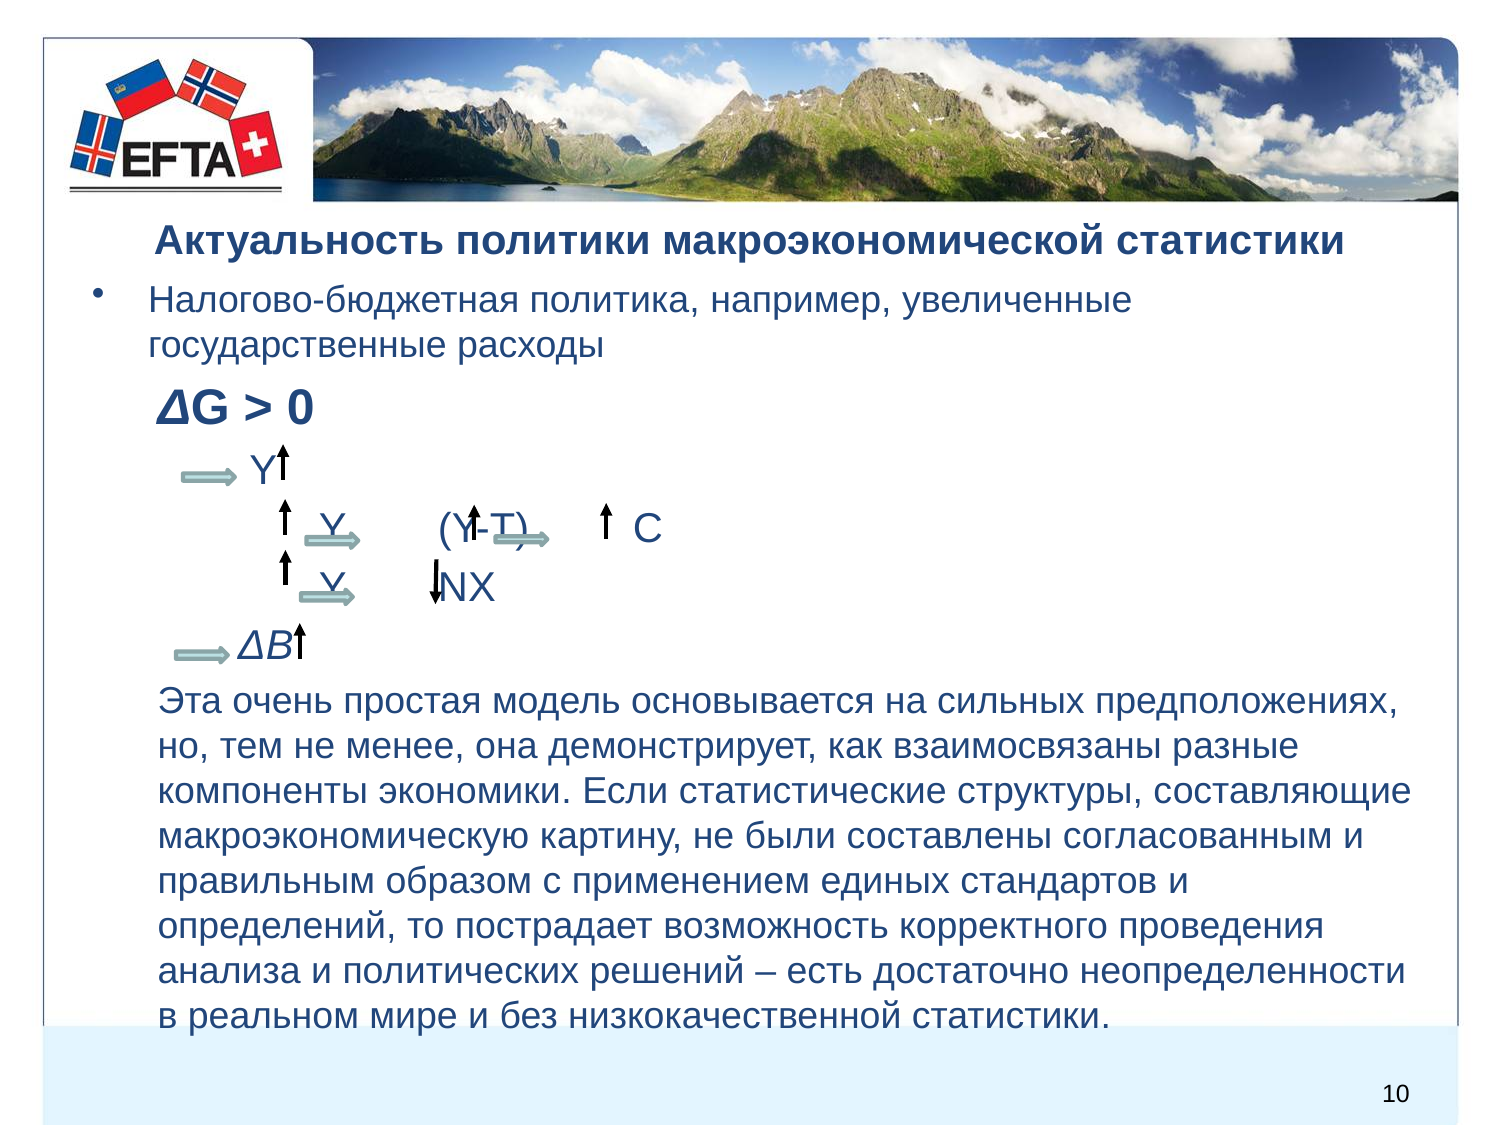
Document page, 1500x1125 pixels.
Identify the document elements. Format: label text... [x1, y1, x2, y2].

picture [0, 19, 1500, 1125]
title Актуальность политики макроэкономической статистики [75, 196, 1425, 279]
text_box [298, 587, 355, 607]
text_box [173, 645, 230, 665]
text_box [180, 467, 237, 487]
list Налогово-бюджетная политика, например, увеличенные государственные расходы ΔG > 0 Y Y (Y-T) C Y NX ΔB Эта очень простая модель основывается на сильных предположениях, но, тем не менее, она демонстрирует, как взаимосвязаны разные компоненты экономики. Если статистические структуры, составляющие макроэкономическую картину, не были составлены согласованным и правильным образом с применением единых стандартов и определений, то пострадает возможность корректного проведения анализа и политических решений – есть достаточно неопределенности в реальном мире и без низкокачественной статистики. [76, 267, 1447, 1083]
text_box [493, 531, 550, 548]
slide_number 10 [1074, 1070, 1425, 1125]
text_box [304, 531, 361, 550]
